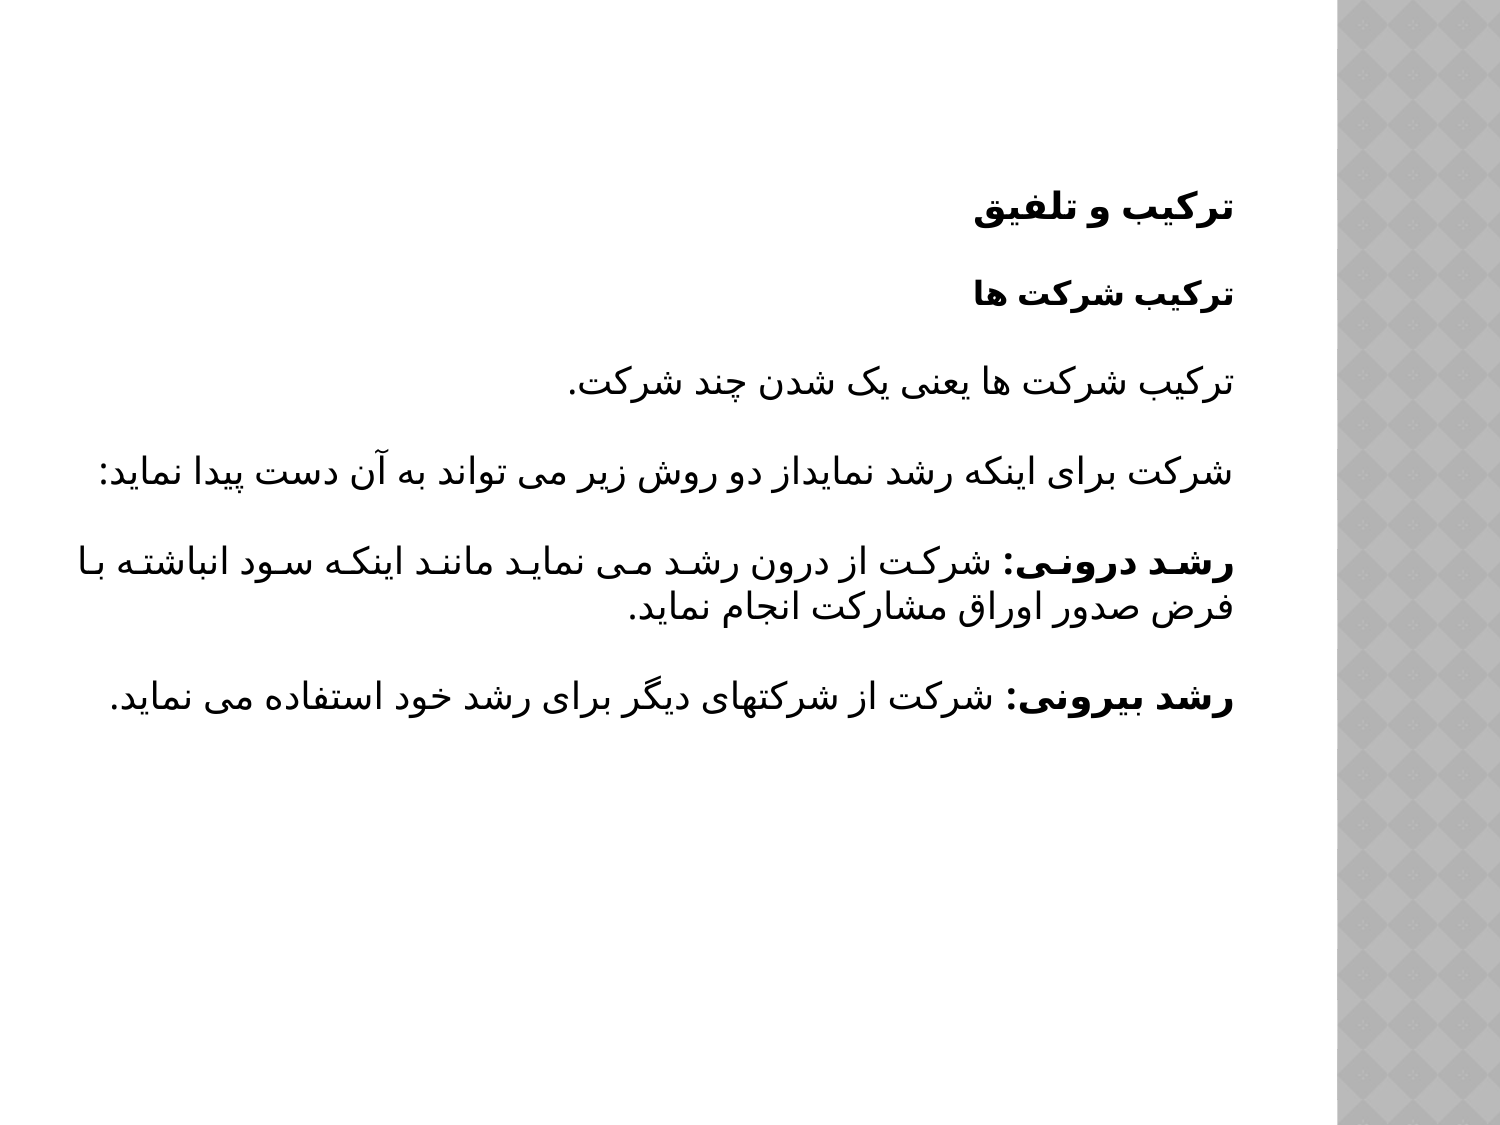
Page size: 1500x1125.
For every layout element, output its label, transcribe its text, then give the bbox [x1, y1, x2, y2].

text_box ترکیب و تلفیق ترکیب شرکت ها ترکیب شرکت ها یعنی یک شدن چند شرکت. شرکت برای اینکه رشد نمایداز دو روش زیر می تواند به آن دست پیدا نماید: رشد درونی: شرکت از درون رشد می نماید مانند اینکه سود انباشته با فرض صدور اوراق مشارکت انجام نماید. رشد بیرونی: شرکت از شرکتهای دیگر برای رشد خود استفاده می نماید. [62, 174, 1250, 725]
